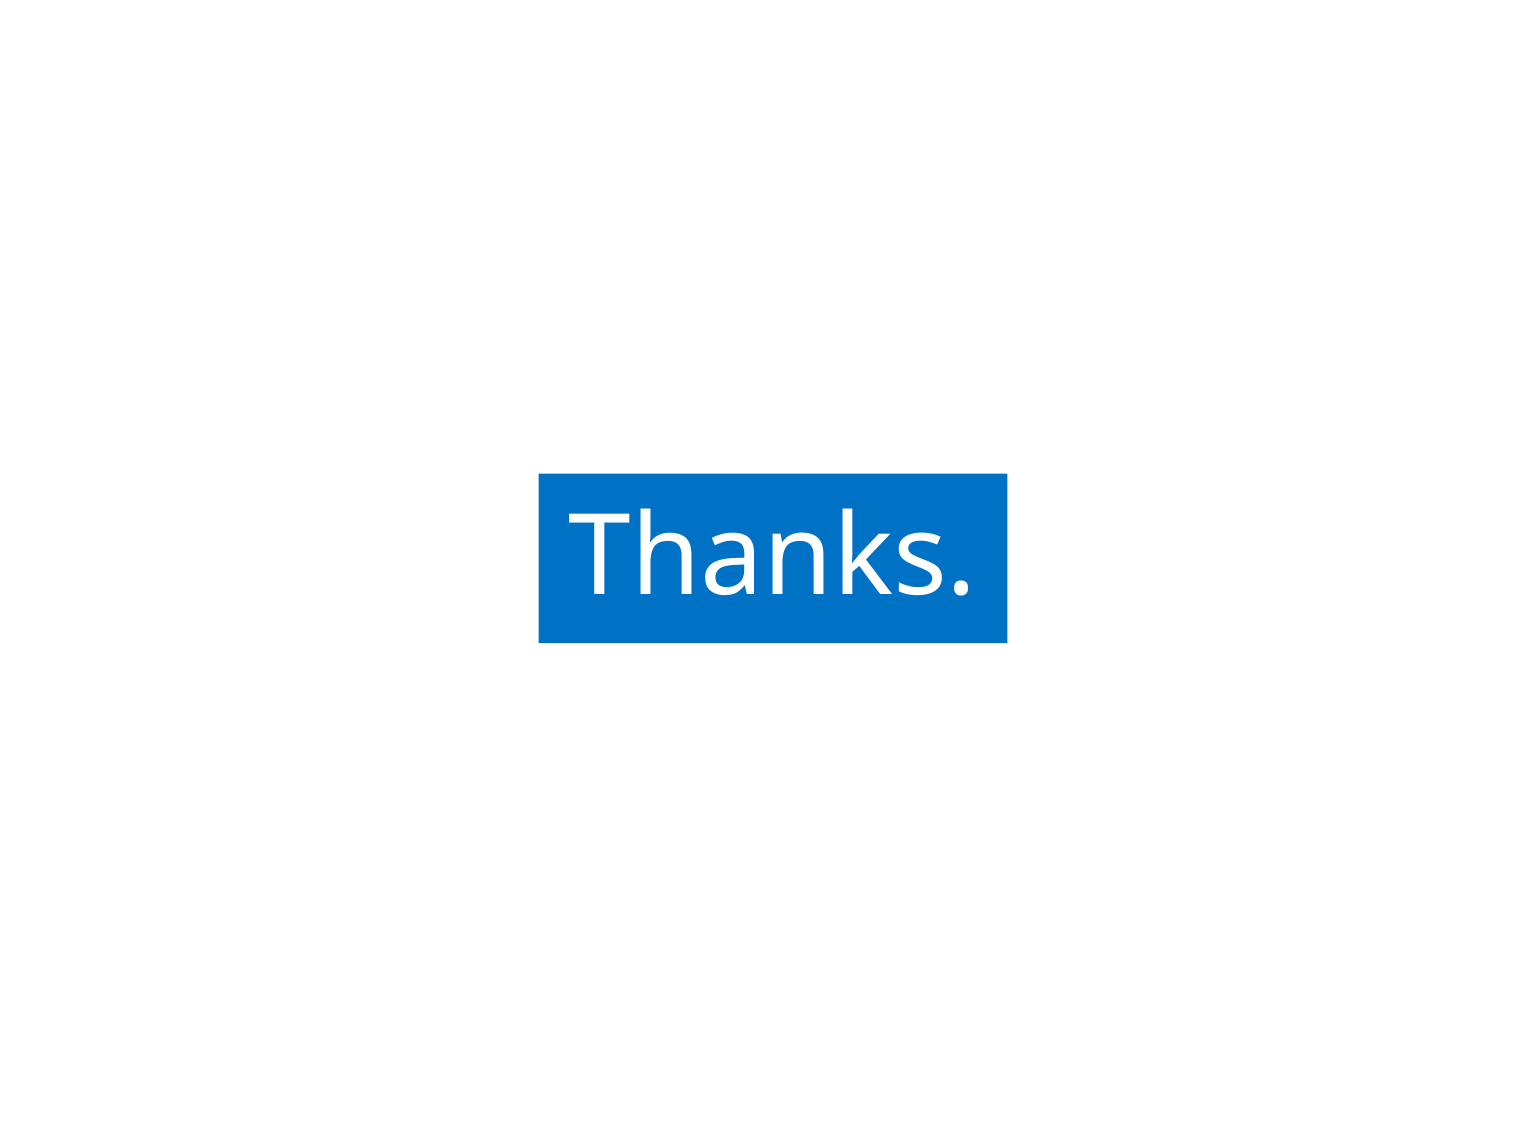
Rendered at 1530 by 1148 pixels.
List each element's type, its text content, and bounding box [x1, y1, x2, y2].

text_box Thanks. [538, 473, 1008, 644]
